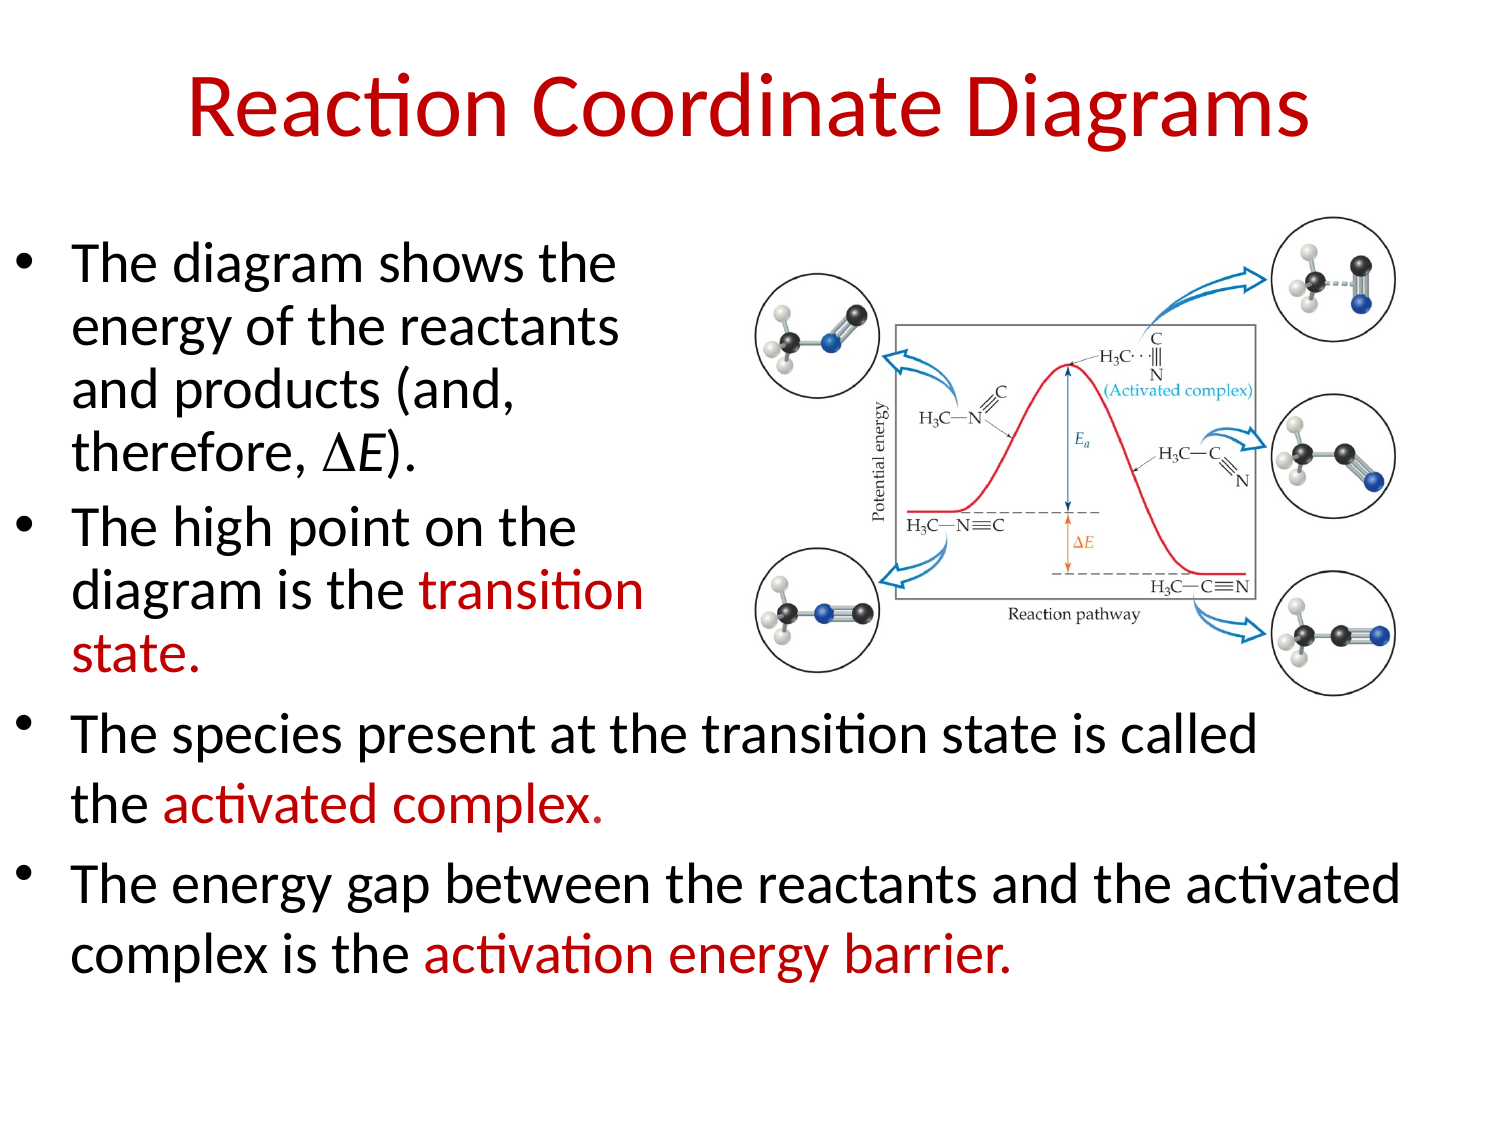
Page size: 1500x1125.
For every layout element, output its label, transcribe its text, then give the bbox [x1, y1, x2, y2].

text_box Reaction Coordinate Diagrams [50, 37, 1450, 225]
text_box The diagram shows the energy of the reactants and products (and, therefore, E). The high point on the diagram is the transition state. [0, 224, 725, 687]
picture [749, 212, 1401, 698]
text_box The energy gap between the reactants and the activated complex is the activation energy barrier. [0, 837, 1463, 1056]
text_box The species present at the transition state is called the activated complex. [0, 687, 1338, 837]
